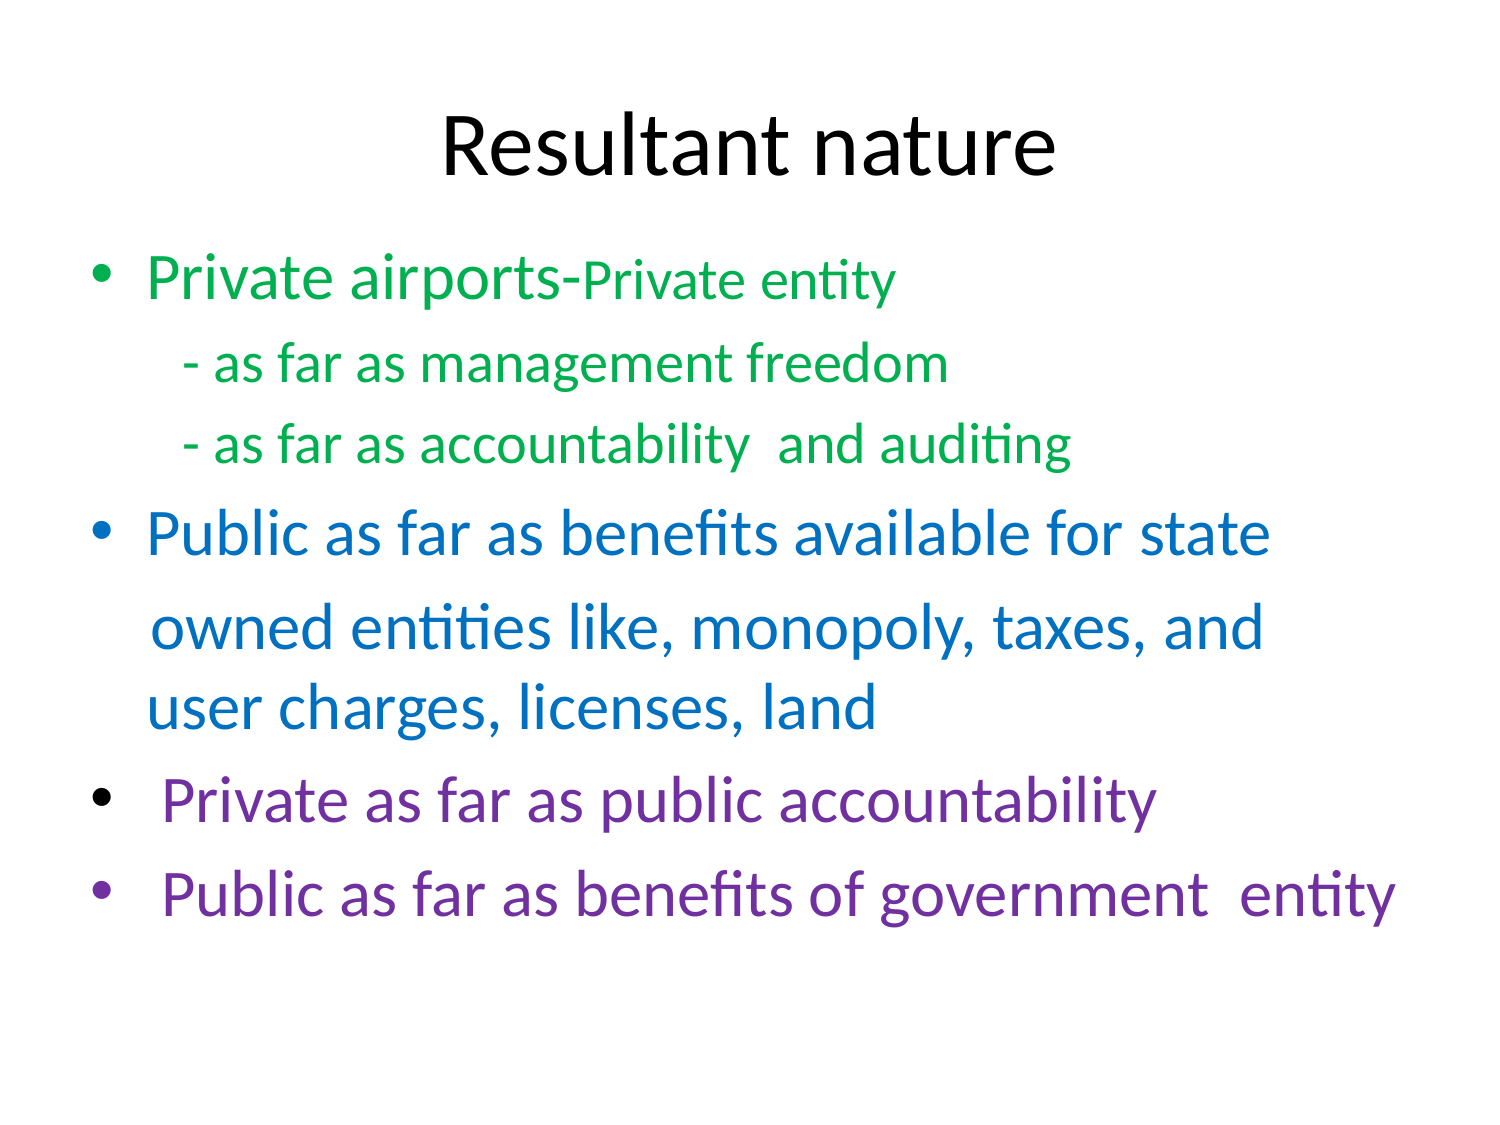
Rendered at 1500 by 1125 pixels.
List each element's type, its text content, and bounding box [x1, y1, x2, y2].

list Private airports-Private entity - as far as management freedom - as far as accountability and auditing Public as far as benefits available for state owned entities like, monopoly, taxes, and user charges, licenses, land Private as far as public accountability Public as far as benefits of government entity [75, 224, 1425, 1038]
title Resultant nature [75, 45, 1425, 224]
